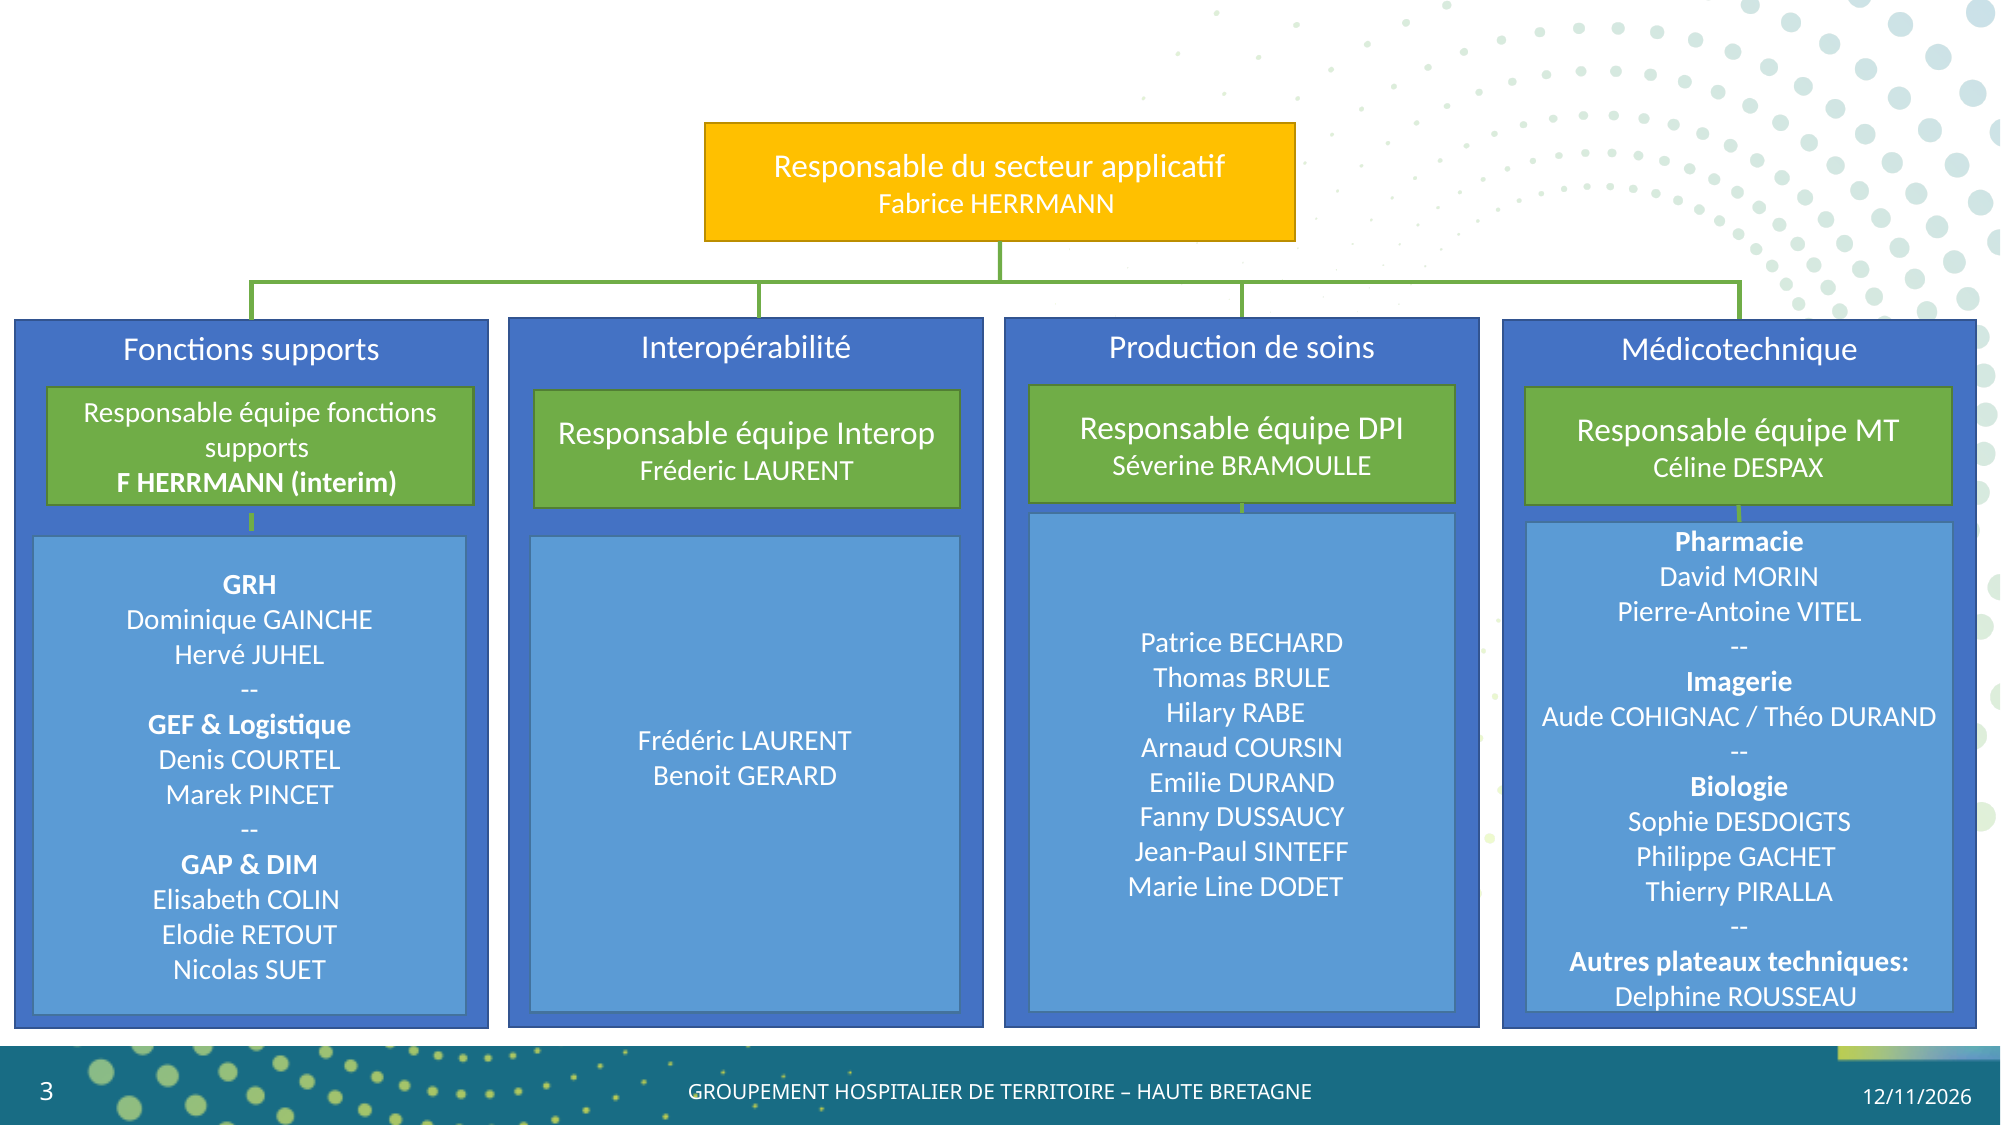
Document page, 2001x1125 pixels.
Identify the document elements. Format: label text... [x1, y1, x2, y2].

text_box Médicotechnique [1502, 319, 1977, 1029]
text_box Pharmacie David MORIN Pierre-Antoine VITEL -- Imagerie Aude COHIGNAC / Théo DURAND -- Biologie Sophie DESDOIGTS Philippe GACHET Thierry PIRALLA -- Autres plateaux techniques: Delphine ROUSSEAU [1526, 522, 1953, 1013]
text_box Responsable équipe fonctions supports F HERRMANN (interim) [47, 386, 474, 505]
slide_number 3 [24, 1062, 203, 1123]
text_box Responsable équipe MT Céline DESPAX [1525, 386, 1952, 505]
picture [1044, 0, 2001, 978]
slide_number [1804, 1062, 1987, 1123]
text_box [1040, 281, 1740, 320]
text_box Frédéric LAURENT Benoit GERARD [530, 535, 960, 1013]
text_box Patrice BECHARD Thomas BRULE Hilary RABE Arnaud COURSIN Emilie DURAND Fanny DUSSAUCY Jean-Paul SINTEFF Marie Line DODET [1029, 513, 1456, 1013]
text_box Responsable du secteur applicatif Fabrice HERRMANN [704, 123, 1296, 242]
footer GROUPEMENT HOSPITALIER DE TERRITOIRE – HAUTE BRETAGNE [203, 1062, 1798, 1123]
text_box Responsable équipe Interop Fréderic LAURENT [533, 389, 960, 508]
text_box GRH Dominique GAINCHE Hervé JUHEL -- GEF & Logistique Denis COURTEL Marek PINCET -- GAP & DIM Elisabeth COLIN Elodie RETOUT Nicolas SUET [33, 535, 466, 1015]
text_box Responsable équipe DPI Séverine BRAMOULLE [1029, 384, 1456, 503]
text_box Fonctions supports [14, 319, 489, 1029]
text_box Production de soins [1005, 320, 1479, 1027]
text_box Interopérabilité [509, 320, 983, 1027]
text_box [251, 281, 1040, 320]
picture [1479, 320, 1502, 978]
picture [0, 1046, 2001, 1125]
